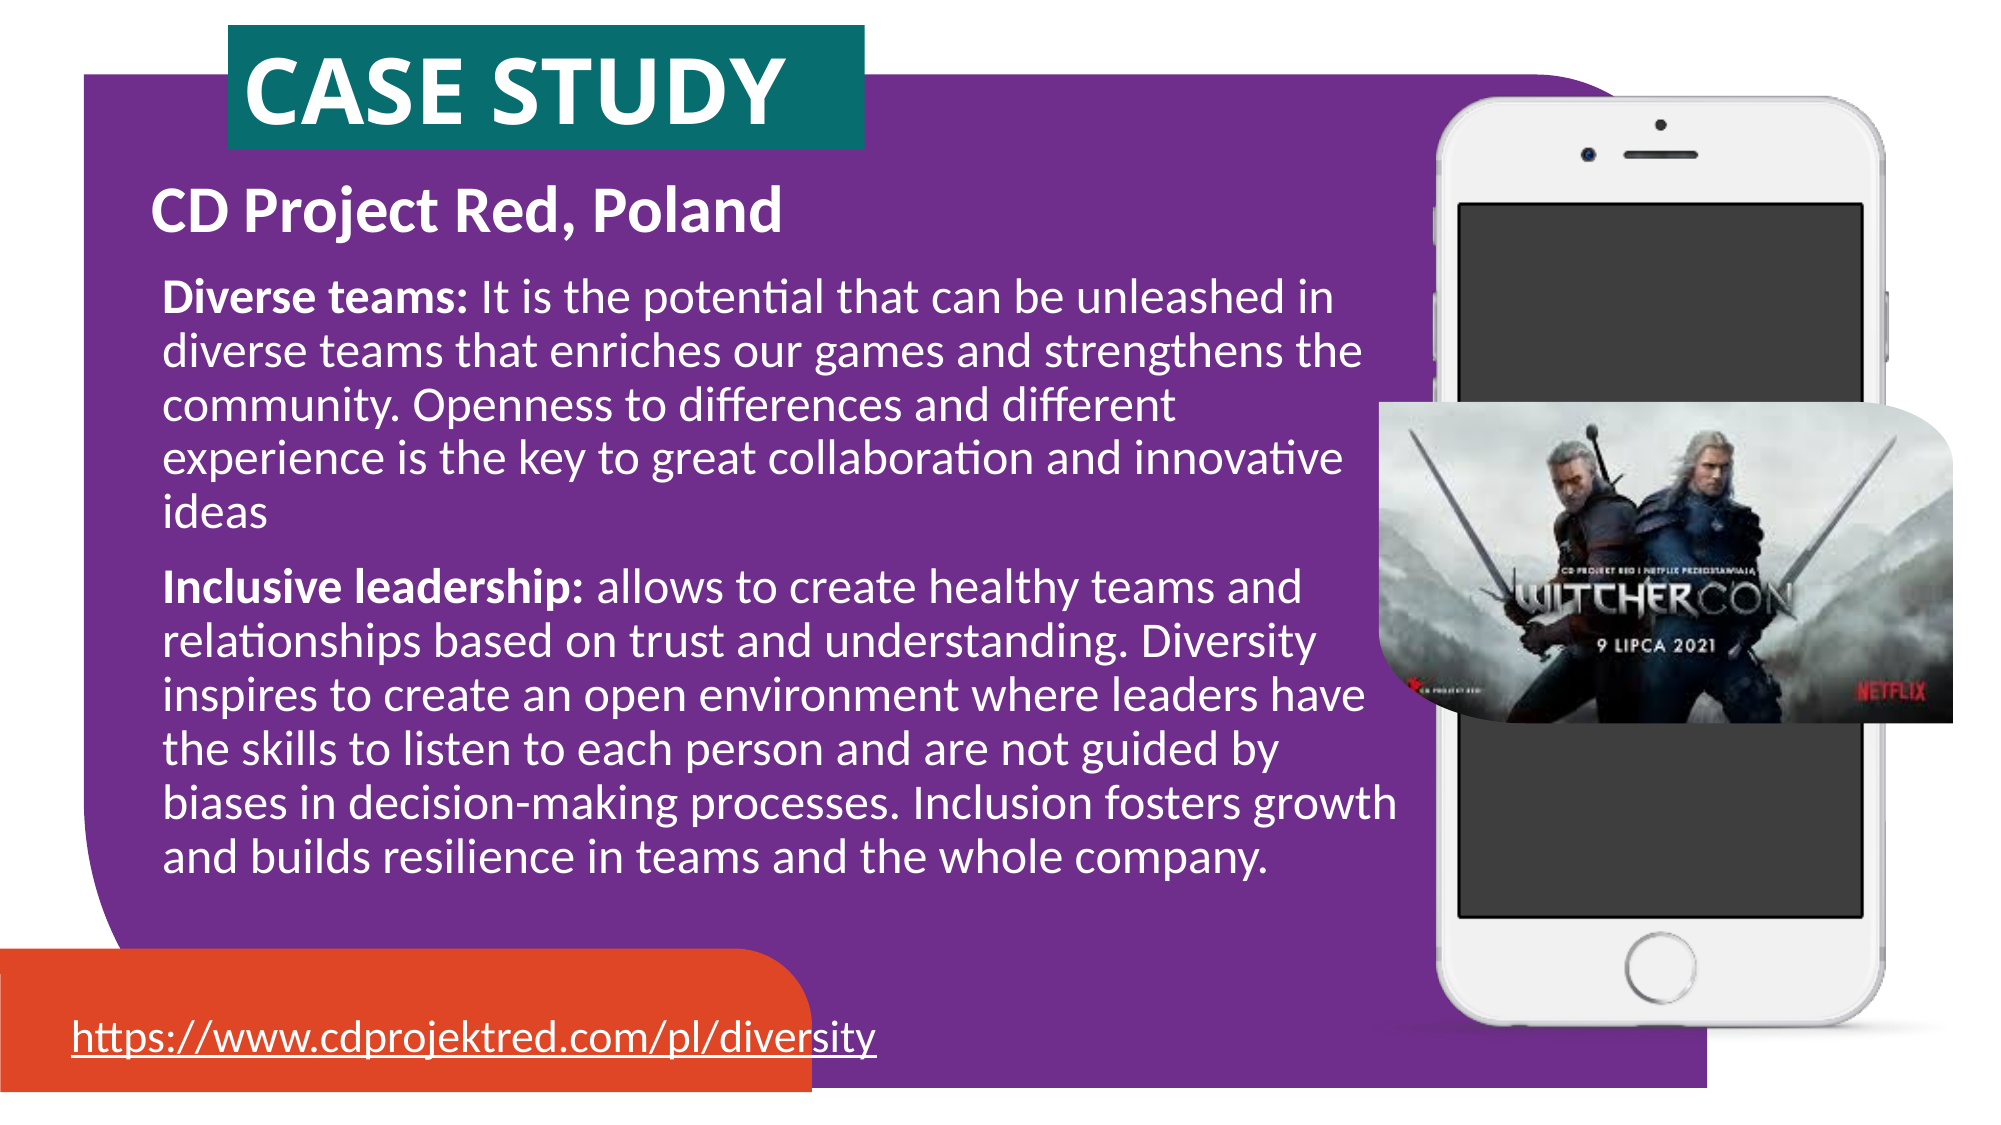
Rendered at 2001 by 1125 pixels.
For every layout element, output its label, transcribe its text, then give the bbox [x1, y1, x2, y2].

text_box CASE STUDY [228, 25, 865, 150]
list CD Project Red, Poland [137, 167, 1368, 331]
picture [1328, 37, 2000, 1088]
text_box https://www.cdprojektred.com/pl/diversity [56, 1021, 1000, 1047]
list Diverse teams: It is the potential that can be unleashed in diverse teams that enriches our games and strengthens the community. Openness to differences and different experience is the key to great collaboration and innovative ideas Inclusive leadership: allows to create healthy teams and relationships based on trust and understanding. Diversity inspires to create an open environment where leaders have the skills to listen to each person and are not guided by biases in decision-making processes. Inclusion fosters growth and builds resilience in teams and the whole company. [147, 262, 1417, 803]
